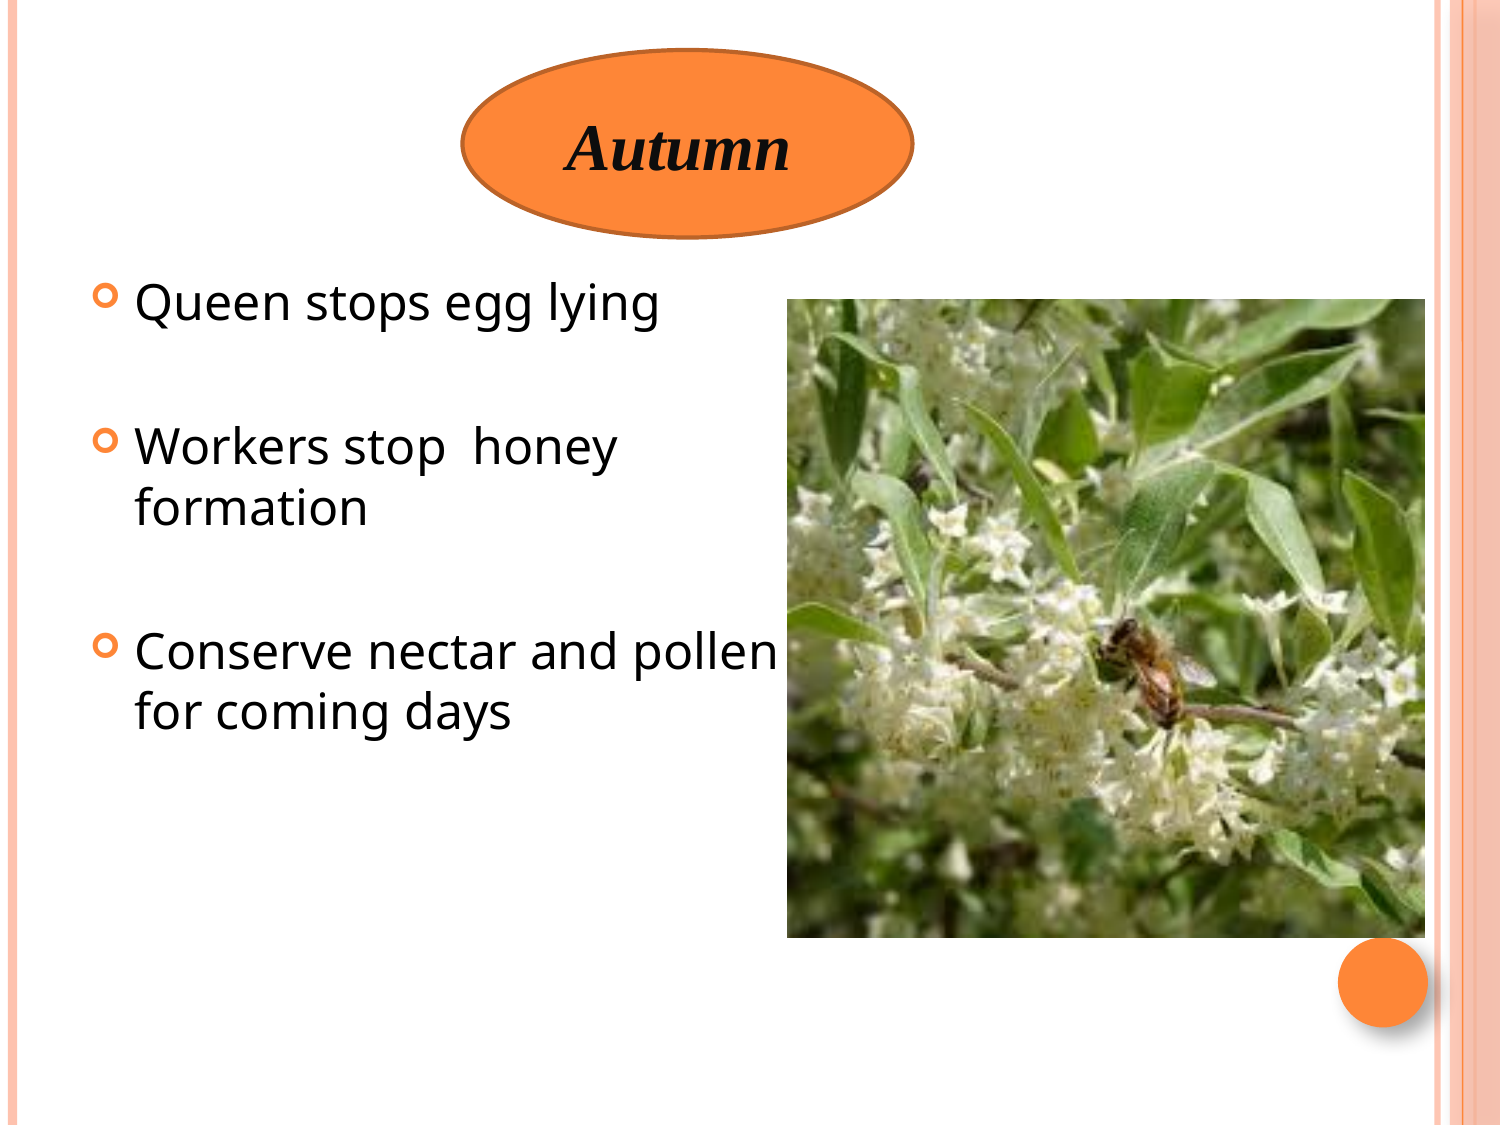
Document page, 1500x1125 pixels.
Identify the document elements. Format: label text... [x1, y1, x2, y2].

text_box Autumn [460, 47, 915, 240]
list Queen stops egg lying Workers stop honey formation Conserve nectar and pollen for coming days [75, 262, 800, 1062]
picture [787, 299, 1426, 938]
